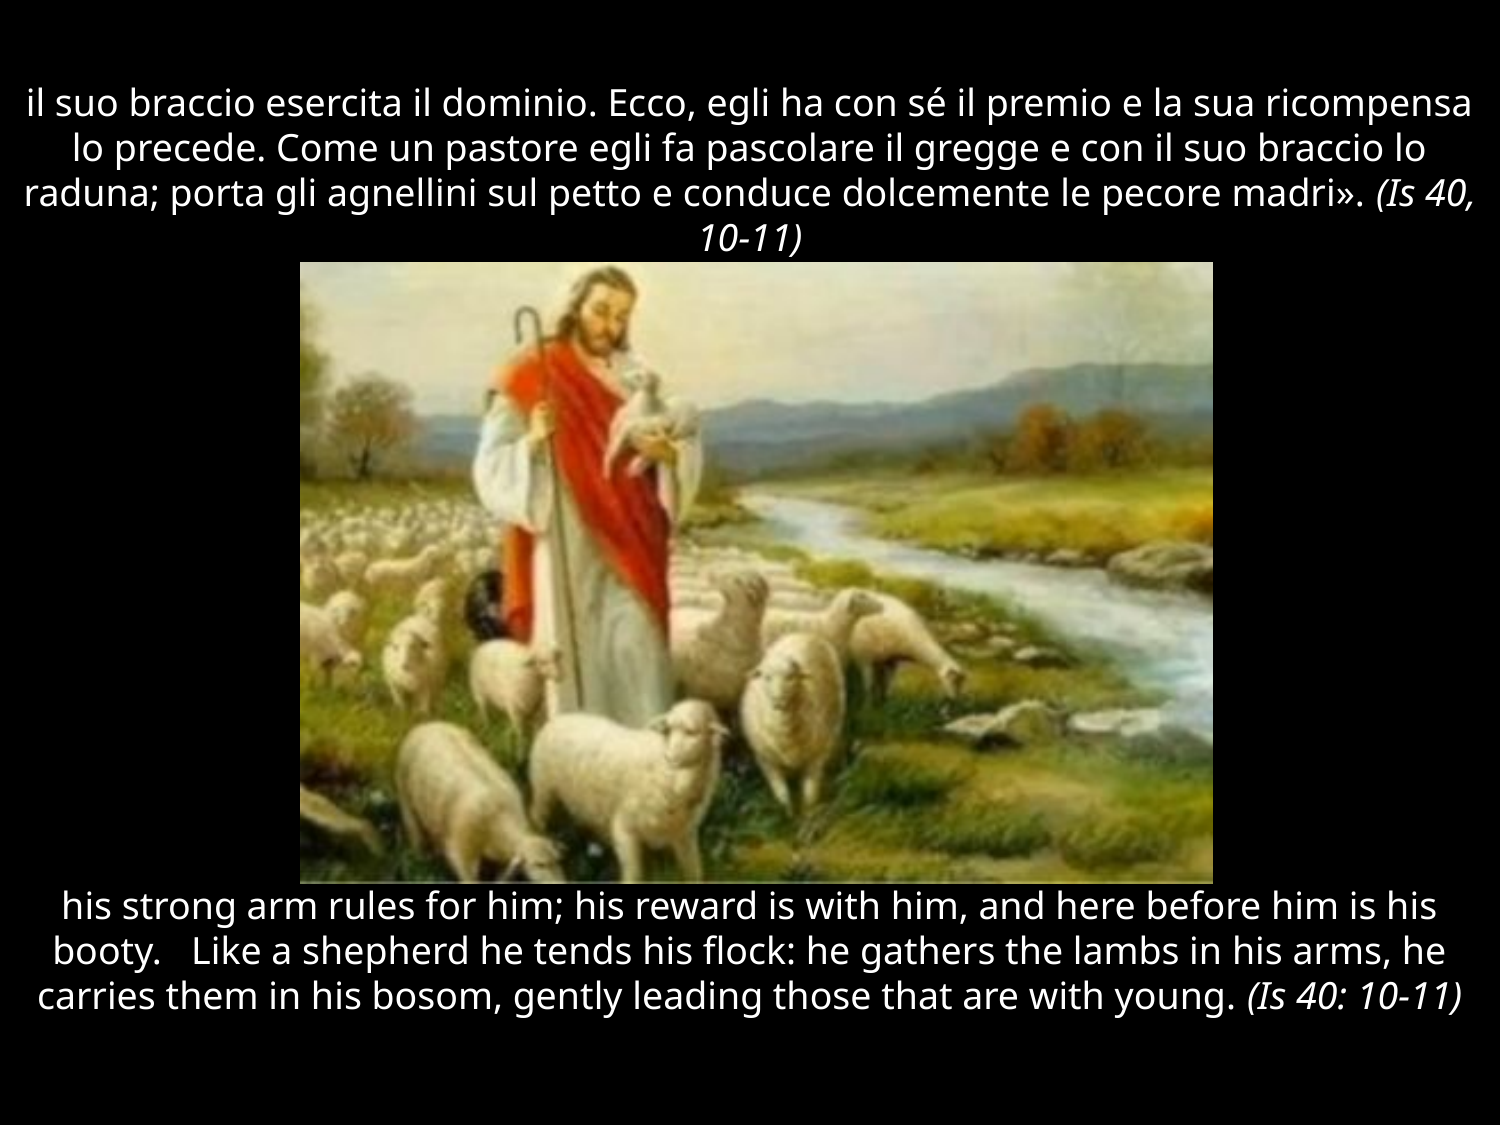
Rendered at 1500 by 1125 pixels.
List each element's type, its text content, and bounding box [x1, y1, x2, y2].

title il suo braccio esercita il dominio. Ecco, egli ha con sé il premio e la sua ricompensa lo precede. Come un pastore egli fa pascolare il gregge e con il suo braccio lo raduna; porta gli agnellini sul petto e conduce dolcemente le pecore madri». (Is 40, 10-11) [0, 75, 1500, 263]
text_box his strong arm rules for him; his reward is with him, and here before him is his booty. Like a shepherd he tends his flock: he gathers the lambs in his arms, he carries them in his bosom, gently leading those that are with young. (Is 40: 10-11) [0, 874, 1500, 1025]
picture [299, 262, 1213, 884]
